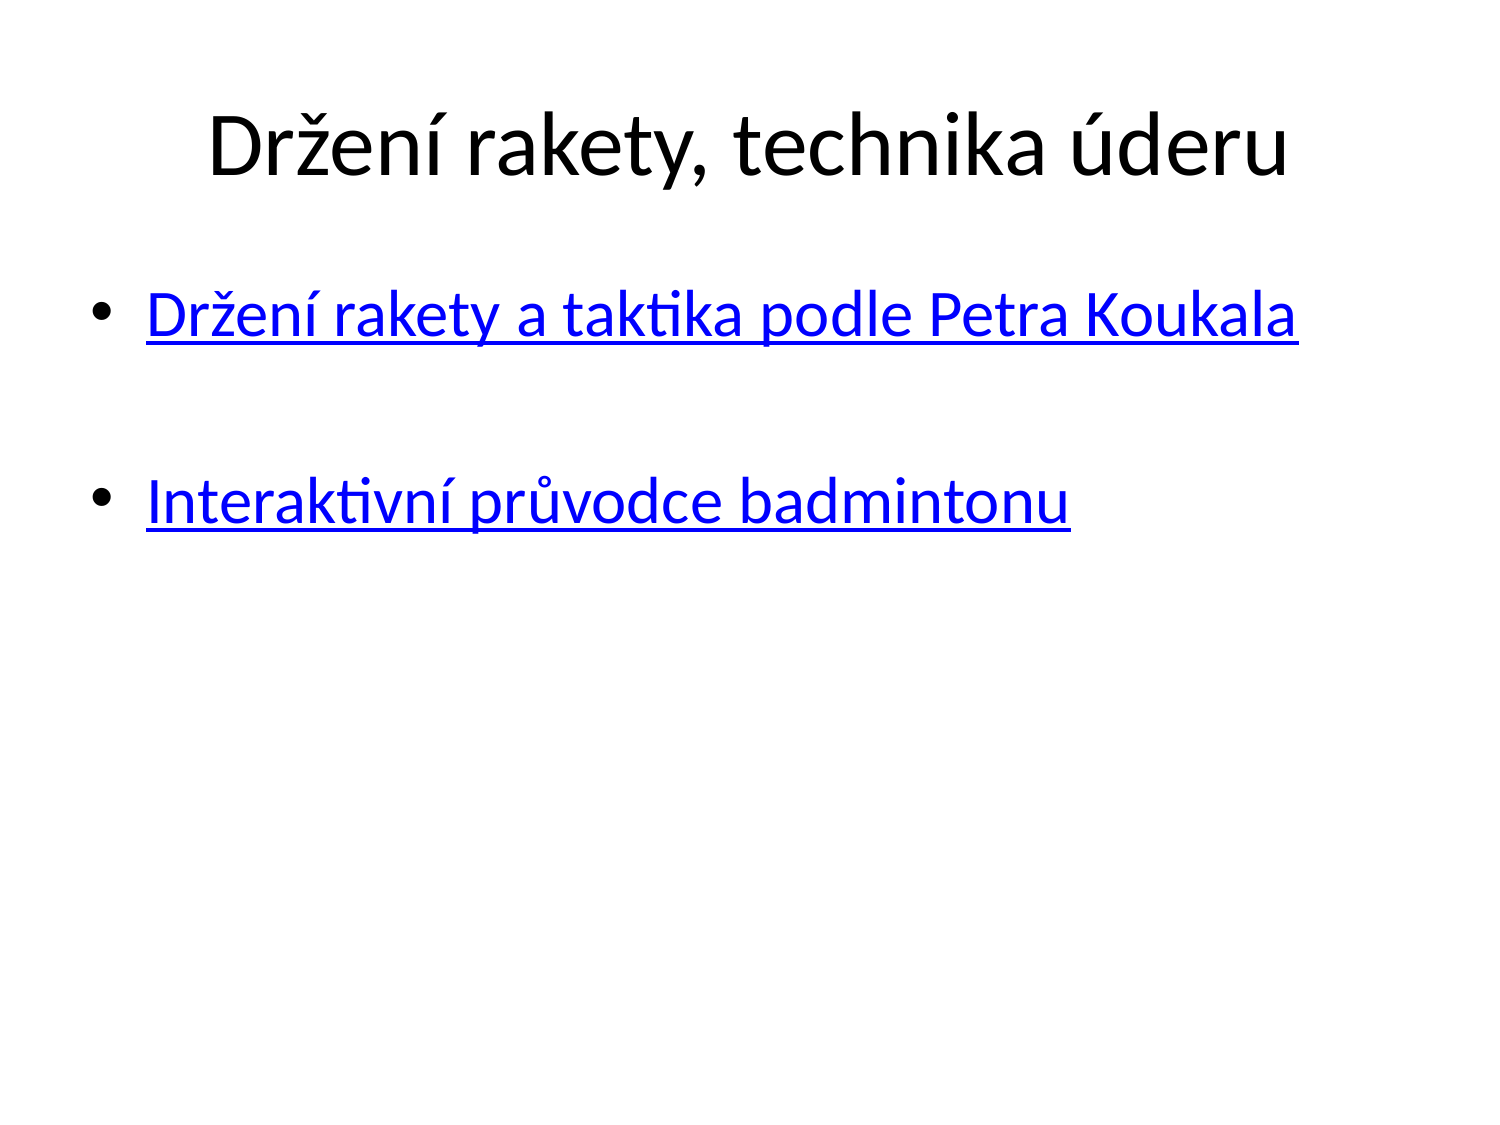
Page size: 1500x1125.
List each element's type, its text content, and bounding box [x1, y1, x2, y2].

title Držení rakety, technika úderu [75, 45, 1425, 233]
list Držení rakety a taktika podle Petra Koukala Interaktivní průvodce badmintonu [75, 262, 1425, 1005]
